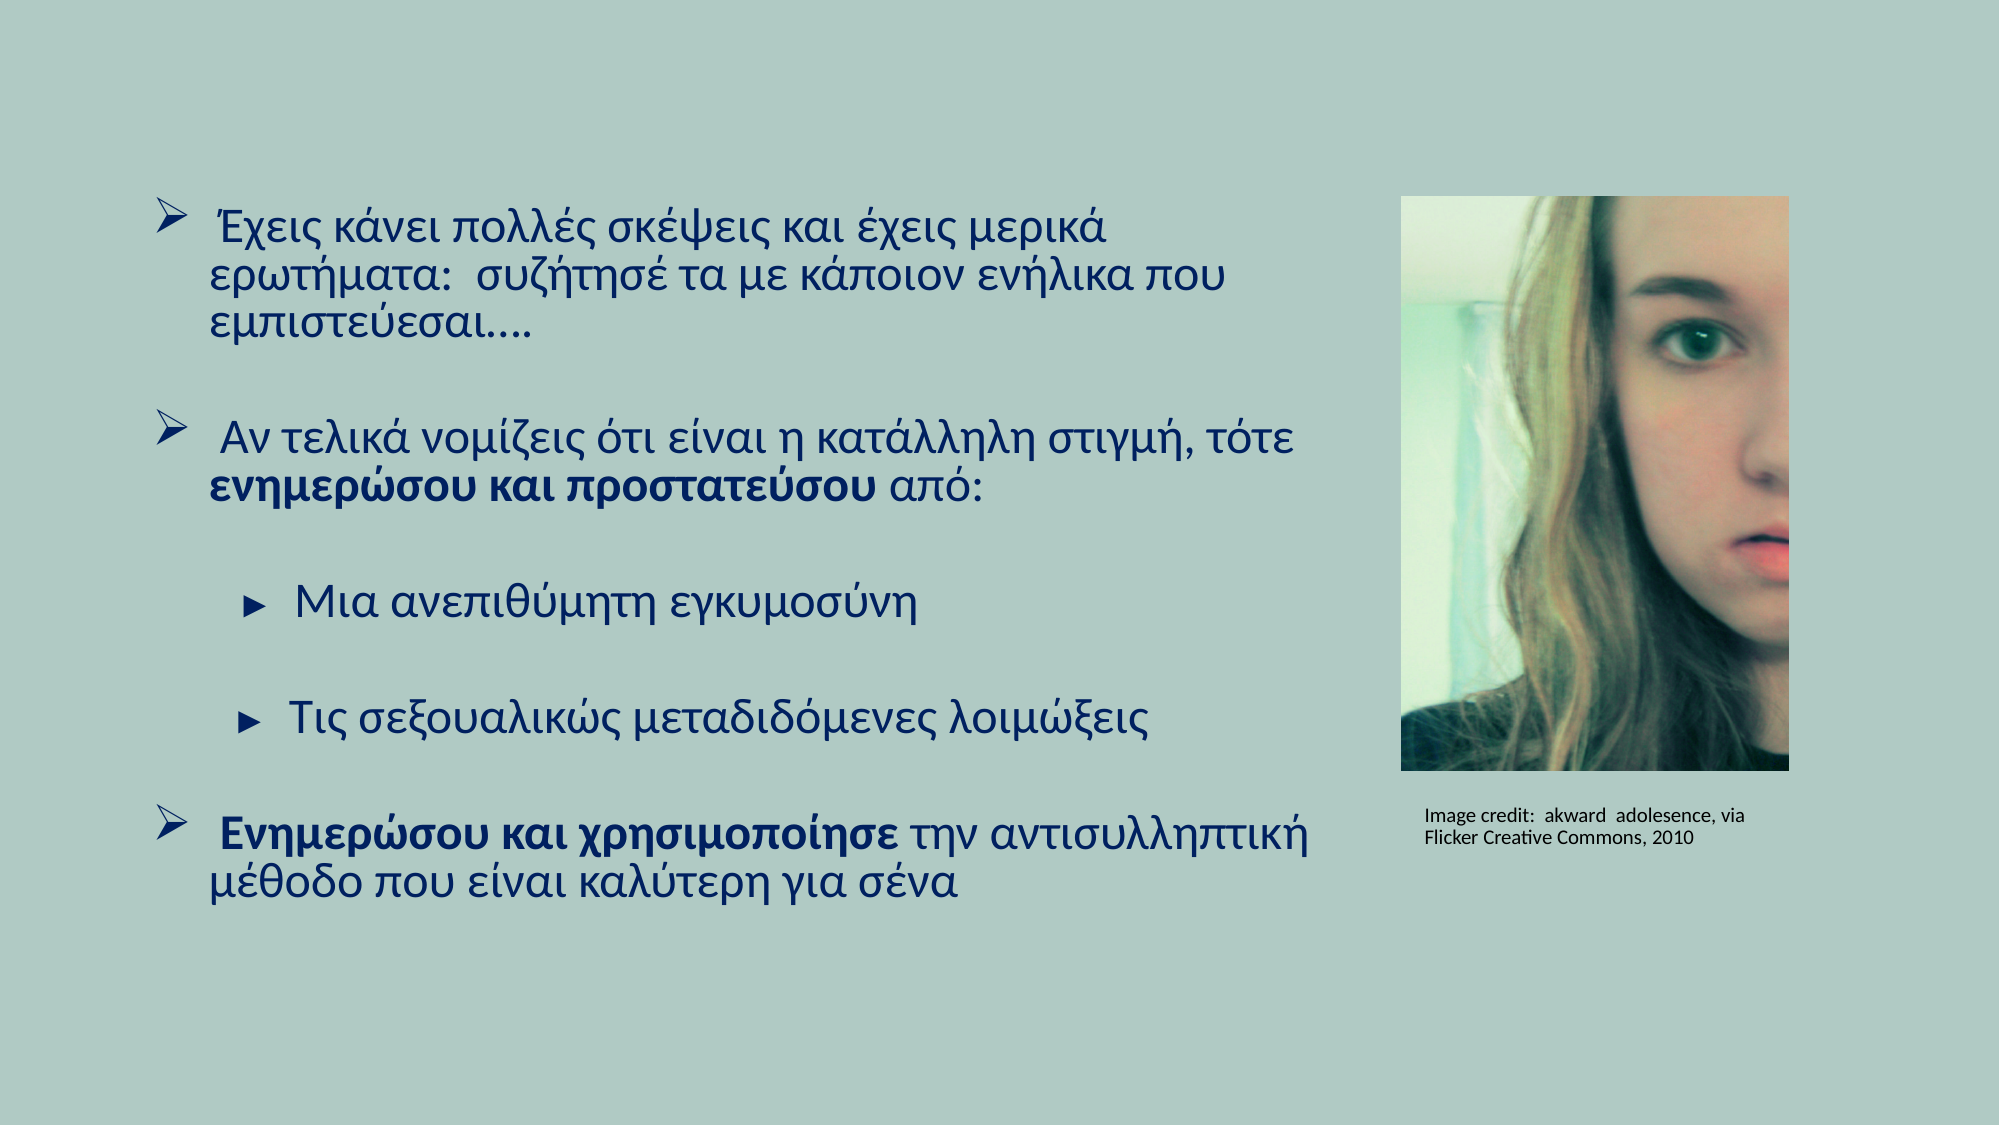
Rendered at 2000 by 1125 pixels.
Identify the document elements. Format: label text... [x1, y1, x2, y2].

picture [1401, 196, 1789, 771]
text_box Image credit: akward adolesence, via Flicker Creative Commons, 2010 [1409, 796, 1797, 882]
text_box Έχεις κάνει πολλές σκέψεις και έχεις μερικά ερωτήματα: συζήτησέ τα με κάποιον ενήλικα που εμπιστεύεσαι…. Αν τελικά νομίζεις ότι είναι η κατάλληλη στιγμή, τότε ενημερώσου και προστατεύσου από: ► Μια ανεπιθύμητη εγκυμοσύνη ► Τις σεξουαλικώς μεταδιδόμενες λοιμώξεις Ενημερώσου και χρησιμοποίησε την αντισυλληπτική μέθοδο που είναι καλύτερη για σένα [137, 196, 1333, 961]
